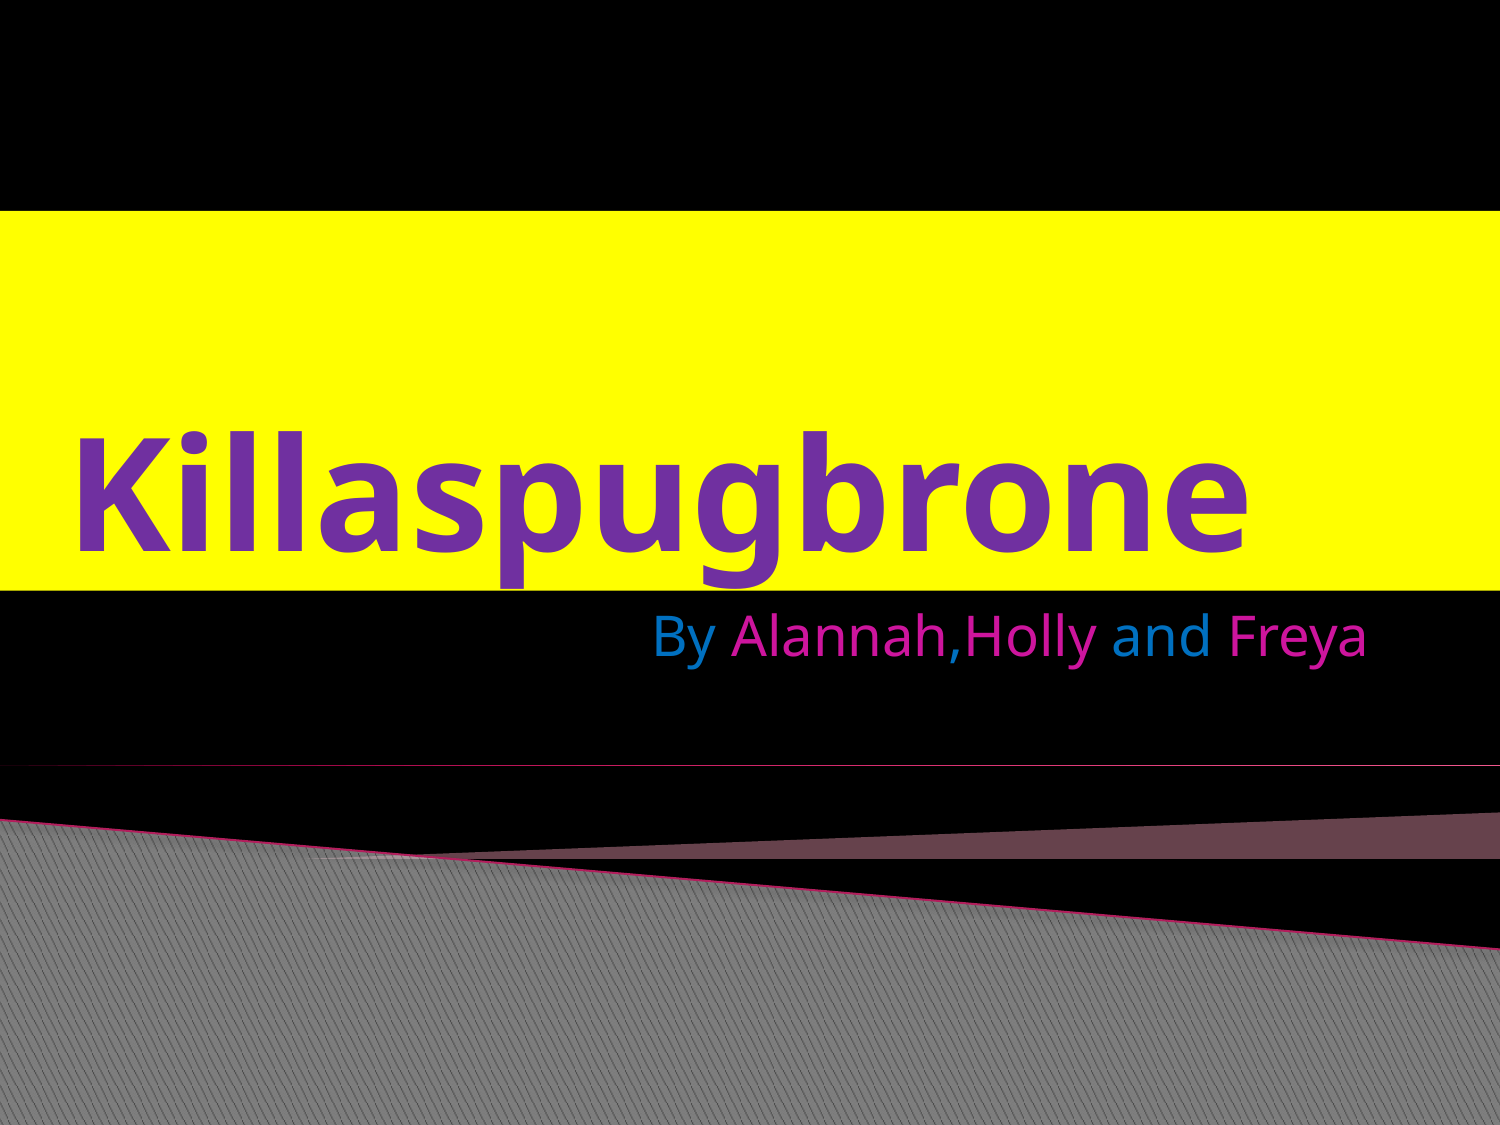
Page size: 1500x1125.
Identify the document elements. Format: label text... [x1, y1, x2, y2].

subtitle By Alannah,Holly and Freya [112, 592, 1388, 790]
title Killaspugbrone [0, 210, 1500, 591]
picture [0, 821, 1500, 1125]
